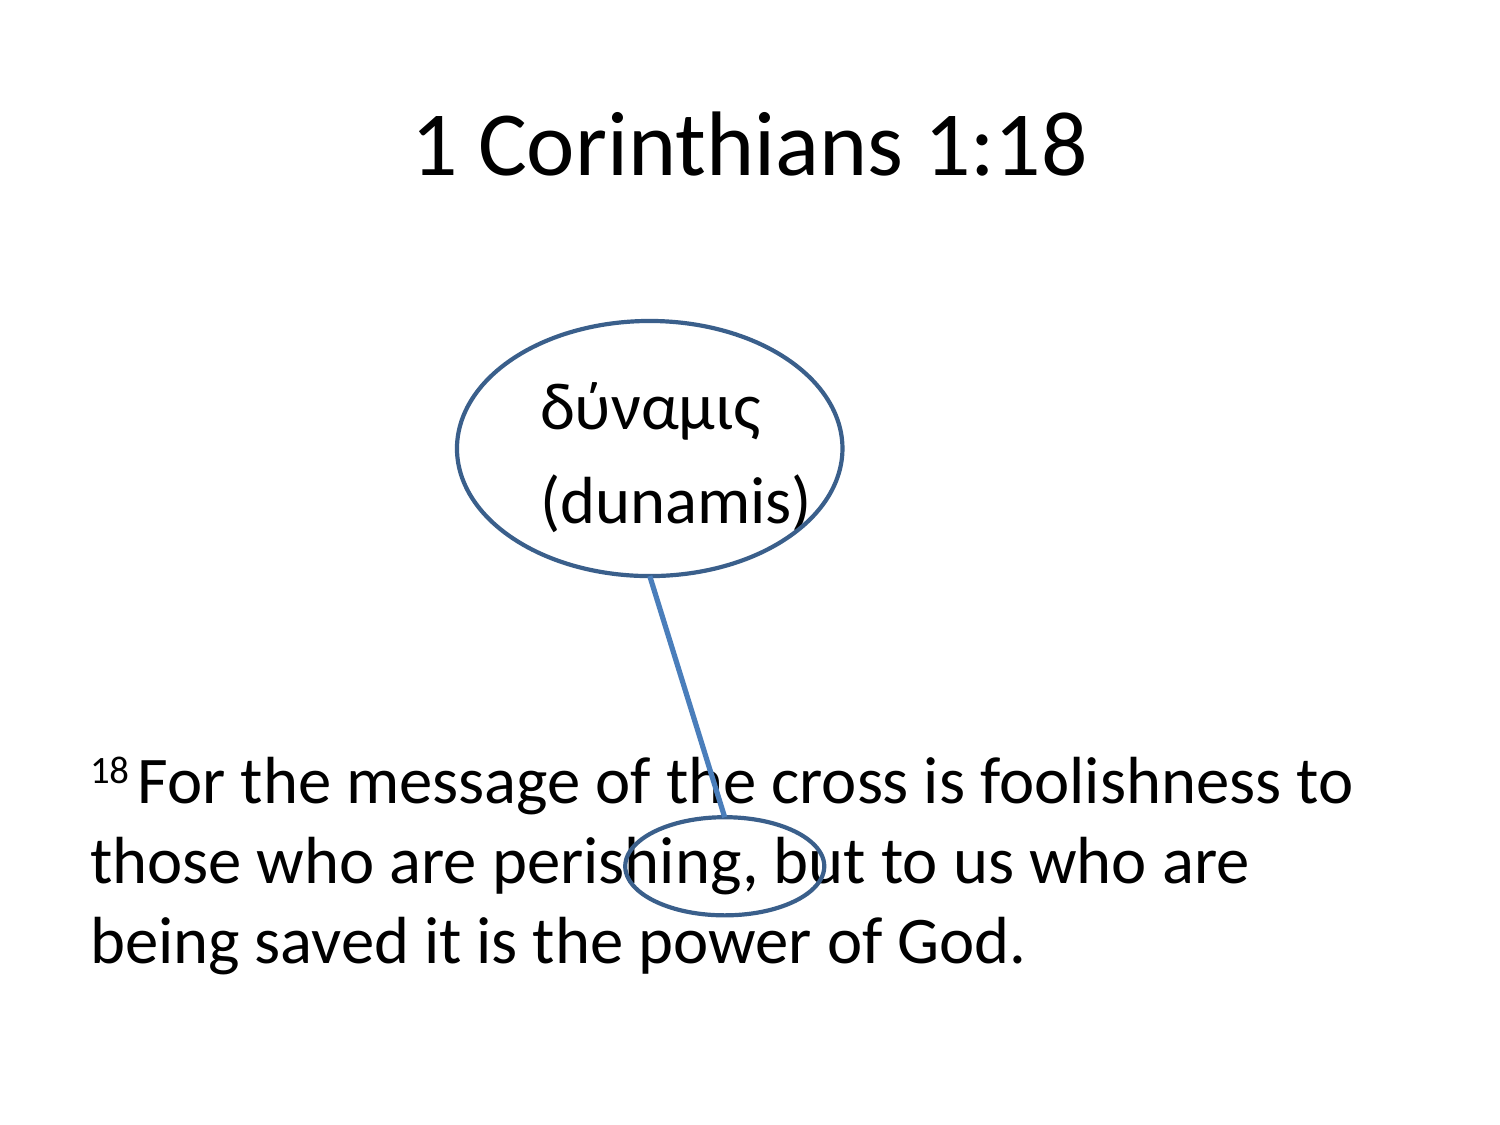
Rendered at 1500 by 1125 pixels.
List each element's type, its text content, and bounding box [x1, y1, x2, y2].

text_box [649, 575, 725, 818]
list δύναμις (dunamis) 18 For the message of the cross is foolishness to those who are perishing, but to us who are being saved it is the power of God. [75, 262, 1425, 1005]
title 1 Corinthians 1:18 [75, 45, 1425, 233]
text_box [454, 318, 845, 579]
text_box [623, 815, 827, 918]
